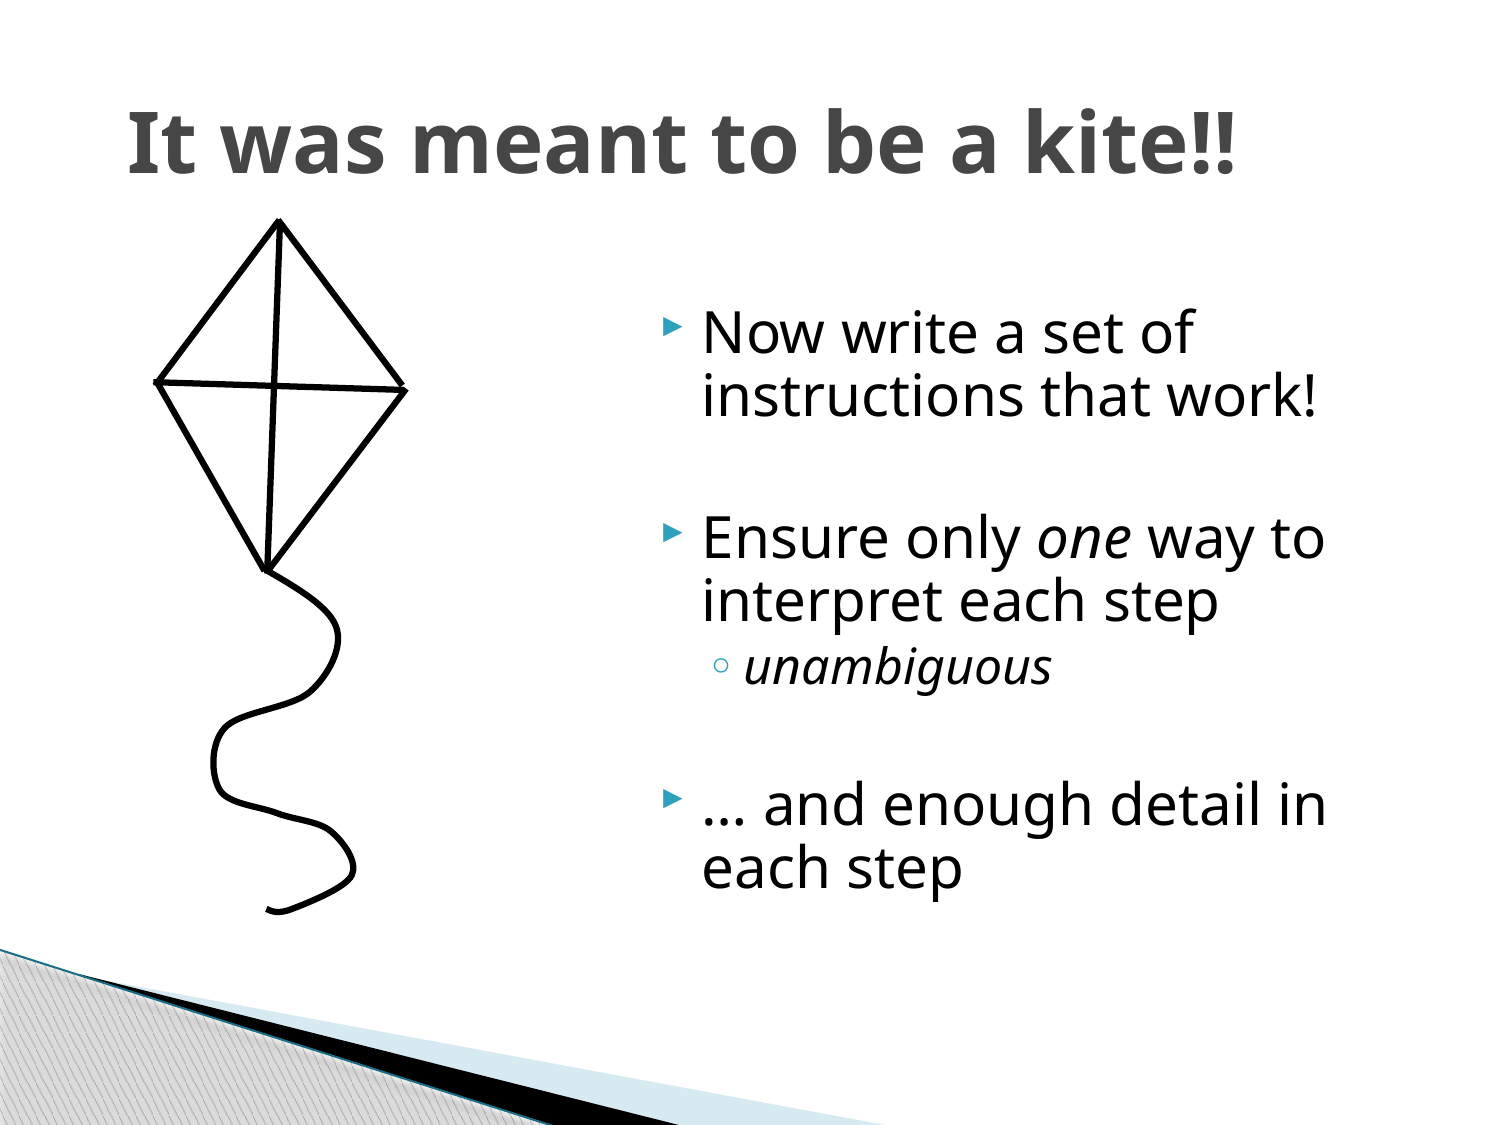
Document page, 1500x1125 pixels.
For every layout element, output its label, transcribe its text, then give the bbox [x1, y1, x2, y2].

list Now write a set of instructions that work! Ensure only one way to interpret each step unambiguous … and enough detail in each step [627, 295, 1388, 971]
text_box [213, 570, 354, 912]
title It was meant to be a kite!! [112, 45, 1388, 233]
